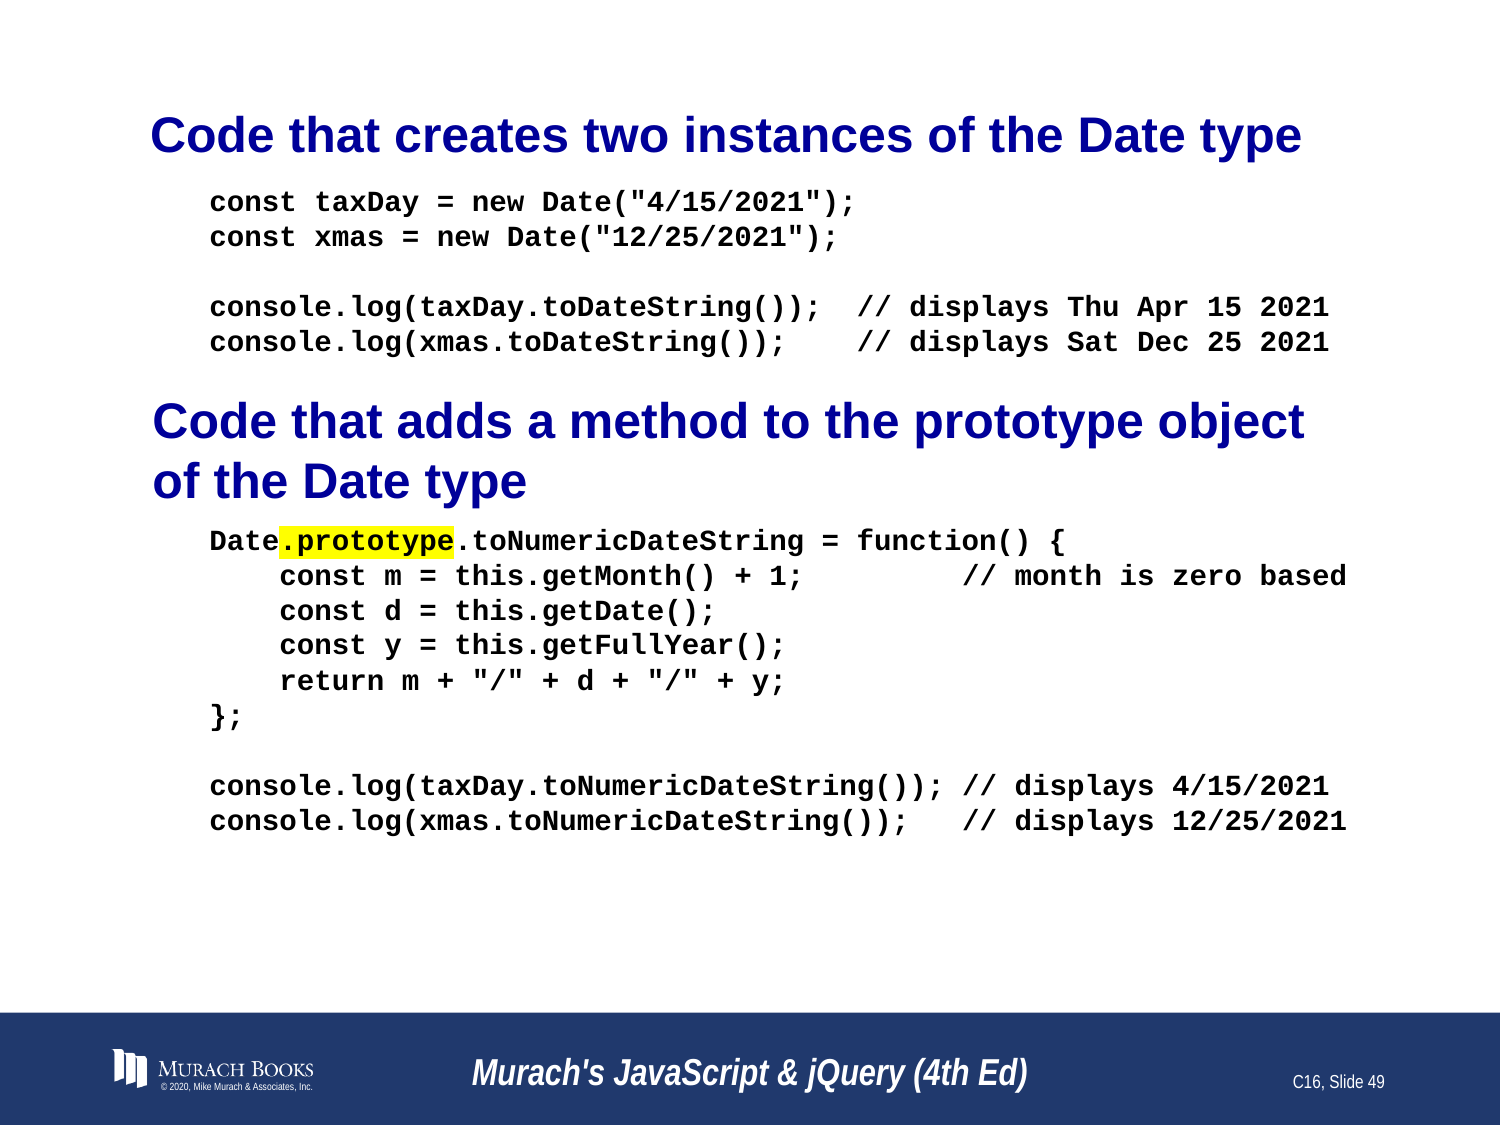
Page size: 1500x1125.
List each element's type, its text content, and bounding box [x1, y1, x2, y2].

list const taxDay = new Date("4/15/2021"); const xmas = new Date("12/25/2021"); console.log(taxDay.toDateString()); // displays Thu Apr 15 2021 console.log(xmas.toDateString()); // displays Sat Dec 25 2021 Code that adds a method to the prototype object of the Date type Date.prototype.toNumericDateString = function() { const m = this.getMonth() + 1; // month is zero based const d = this.getDate(); const y = this.getFullYear(); return m + "/" + d + "/" + y; }; console.log(taxDay.toNumericDateString()); // displays 4/15/2021 console.log(xmas.toNumericDateString()); // displays 12/25/2021 [137, 174, 1363, 975]
slide_number Murach's JavaScript & jQuery (4th Ed) [463, 1025, 1050, 1100]
footer © 2020, Mike Murach & Associates, Inc. [12, 1025, 463, 1100]
title Code that creates two instances of the Date type [150, 102, 1350, 164]
slide_number C16, Slide 49 [1087, 1025, 1400, 1100]
